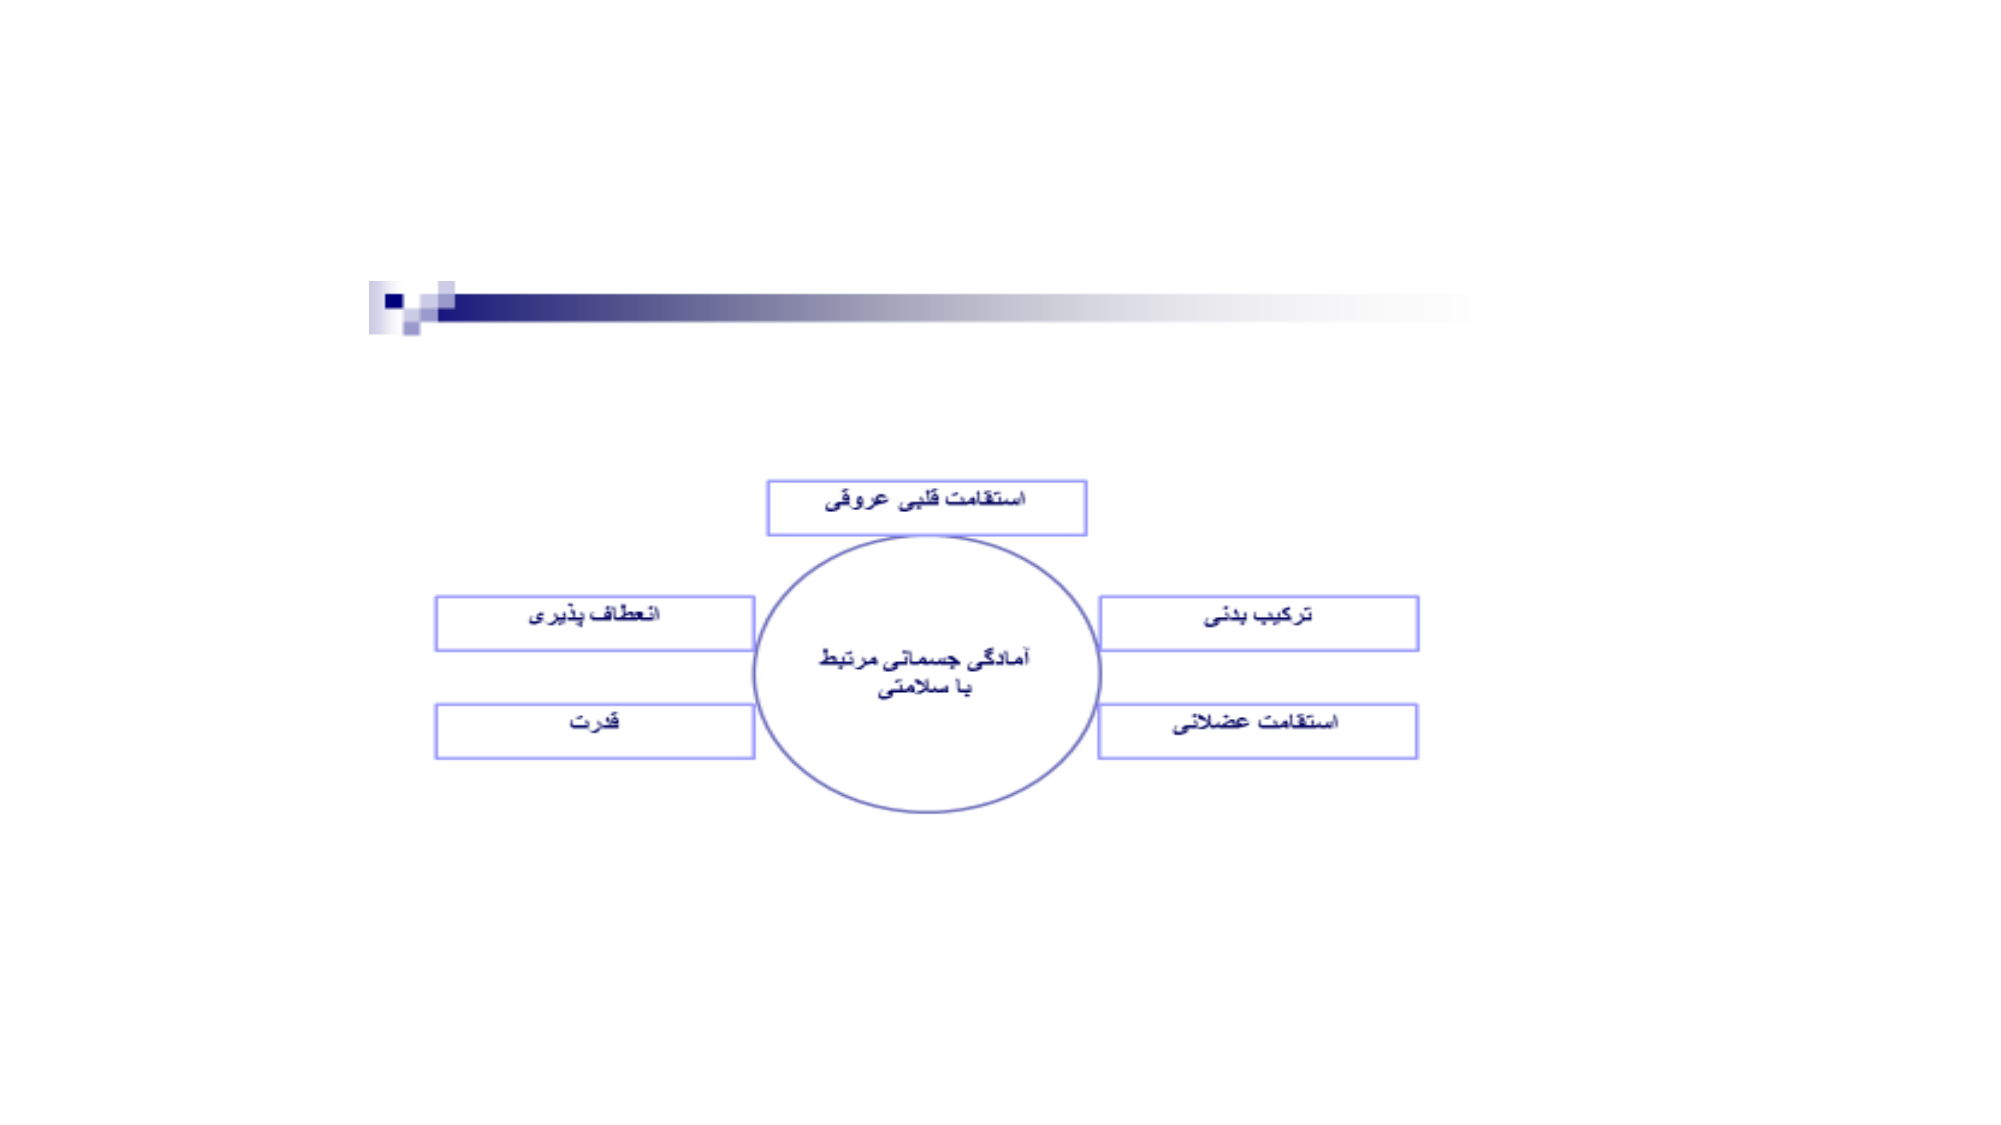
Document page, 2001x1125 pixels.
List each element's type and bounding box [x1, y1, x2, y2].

picture [369, 281, 1524, 974]
